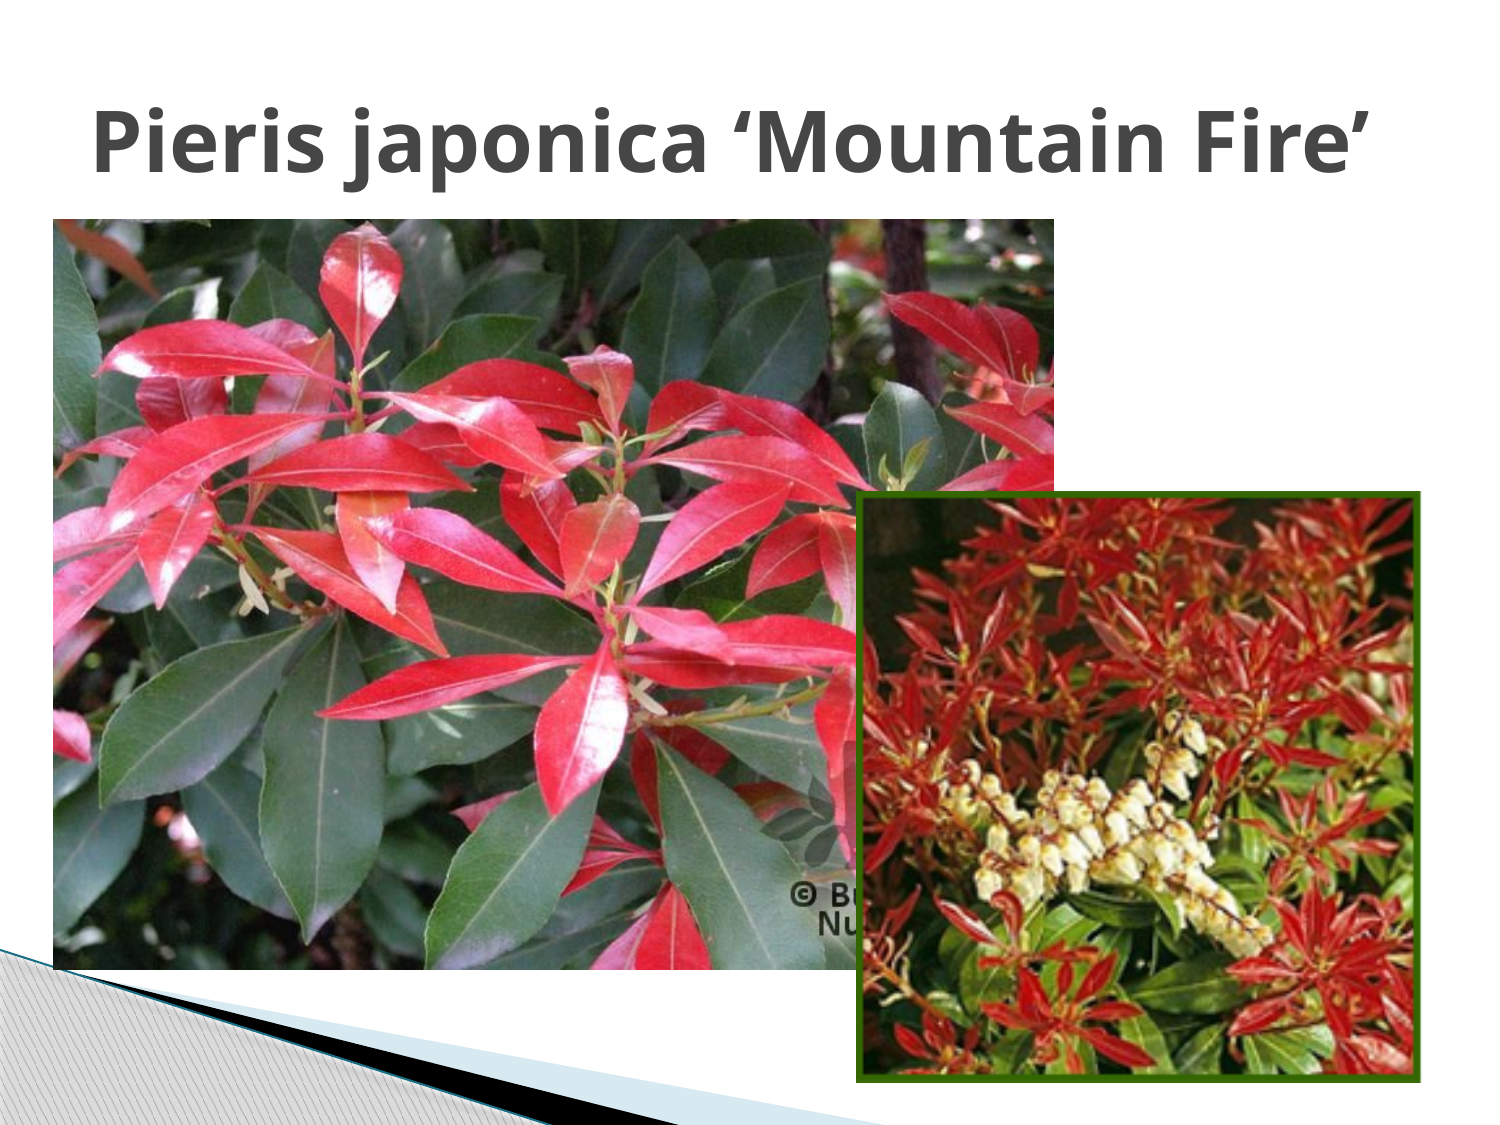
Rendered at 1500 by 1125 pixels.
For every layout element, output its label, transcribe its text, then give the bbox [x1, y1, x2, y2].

picture [52, 219, 1448, 1083]
title Pieris japonica ‘Mountain Fire’ [75, 45, 1425, 233]
